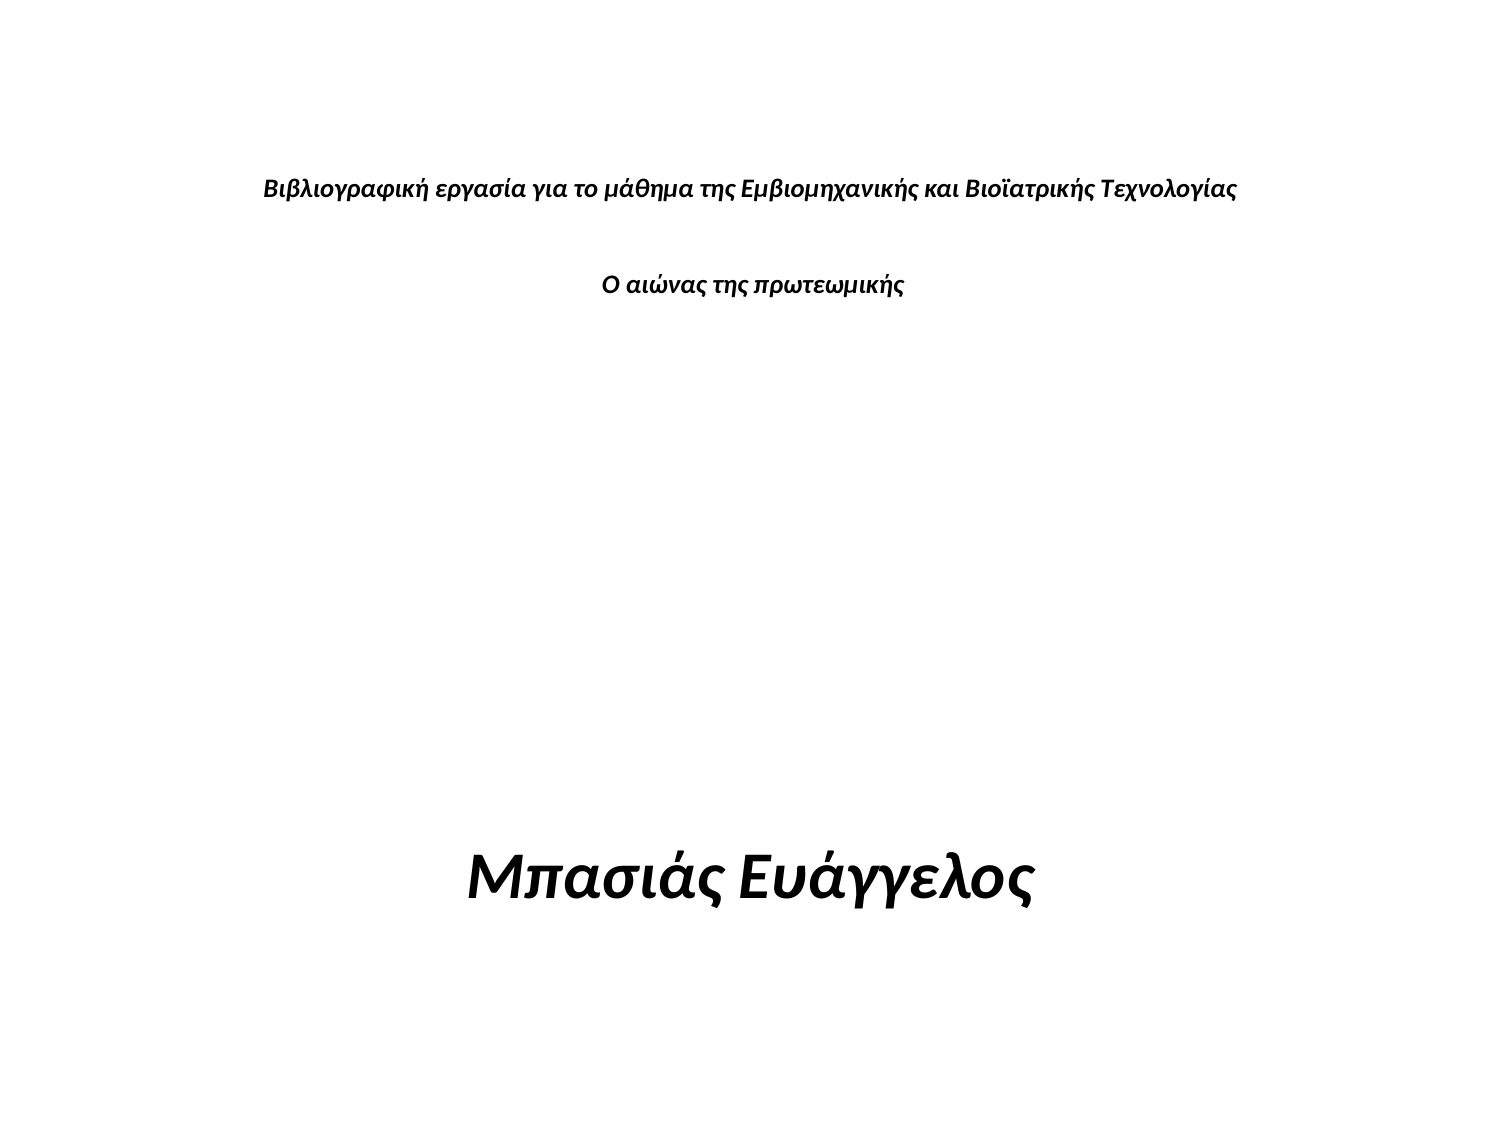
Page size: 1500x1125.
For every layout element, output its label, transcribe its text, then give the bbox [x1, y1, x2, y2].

subtitle Μπασιάς Ευάγγελος [225, 637, 1275, 925]
title Βιβλιογραφική εργασία για το μάθημα της Εμβιομηχανικής και Βιοϊατρικής Τεχνολογίας Ο αιώνας της πρωτεωμικής [112, 66, 1388, 308]
